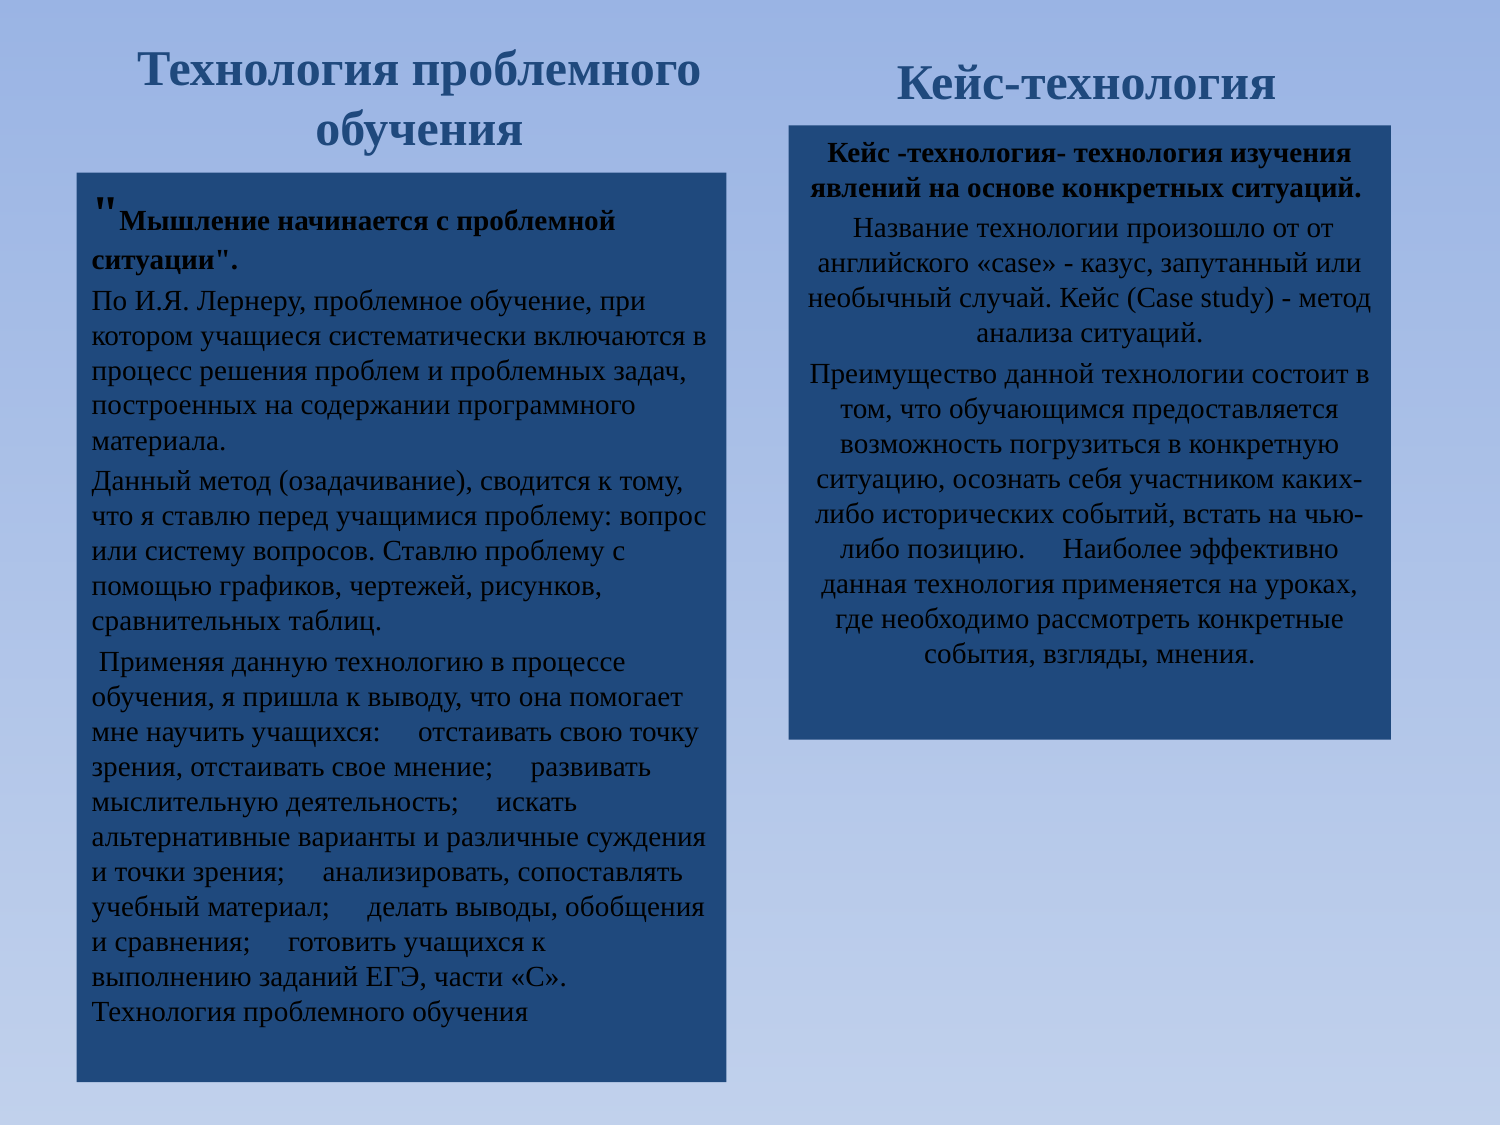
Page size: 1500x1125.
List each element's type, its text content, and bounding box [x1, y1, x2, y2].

subtitle "Мышление начинается с проблемной ситуации". По И.Я. Лернеру, проблемное обучение, при котором учащиеся систематически включаются в процесс решения проблем и проблемных задач, построенных на содержании программного материала. Данный метод (озадачивание), сводится к тому, что я ставлю перед учащимися проблему: вопрос или систему вопросов. Ставлю проблему с помощью графиков, чертежей, рисунков, сравнительных таблиц. Применяя данную технологию в процессе обучения, я пришла к выводу, что она помогает мне научить учащихся:  отстаивать свою точку зрения, отстаивать свое мнение;  развивать мыслительную деятельность;  искать альтернативные варианты и различные суждения и точки зрения;  анализировать, сопоставлять учебный материал;  делать выводы, обобщения и сравнения;  готовить учащихся к выполнению заданий ЕГЭ, части «С». Технология проблемного обучения [76, 172, 727, 1083]
text_box Кейс -технология- технология изучения явлений на основе конкретных ситуаций. Название технологии произошло от от английского «case» - казус, запутанный или необычный случай. Кейс (Case study) - метод анализа ситуаций. Преимущество данной технологии состоит в том, что обучающимся предоставляется возможность погрузиться в конкретную ситуацию, осознать себя участником каких-либо исторических событий, встать на чью-либо позицию.  Наиболее эффективно данная технология применяется на уроках, где необходимо рассмотреть конкретные события, взгляды, мнения. [788, 125, 1391, 740]
text_box Кейс-технология [750, 2, 1424, 156]
title Технология проблемного обучения [112, 19, 727, 172]
